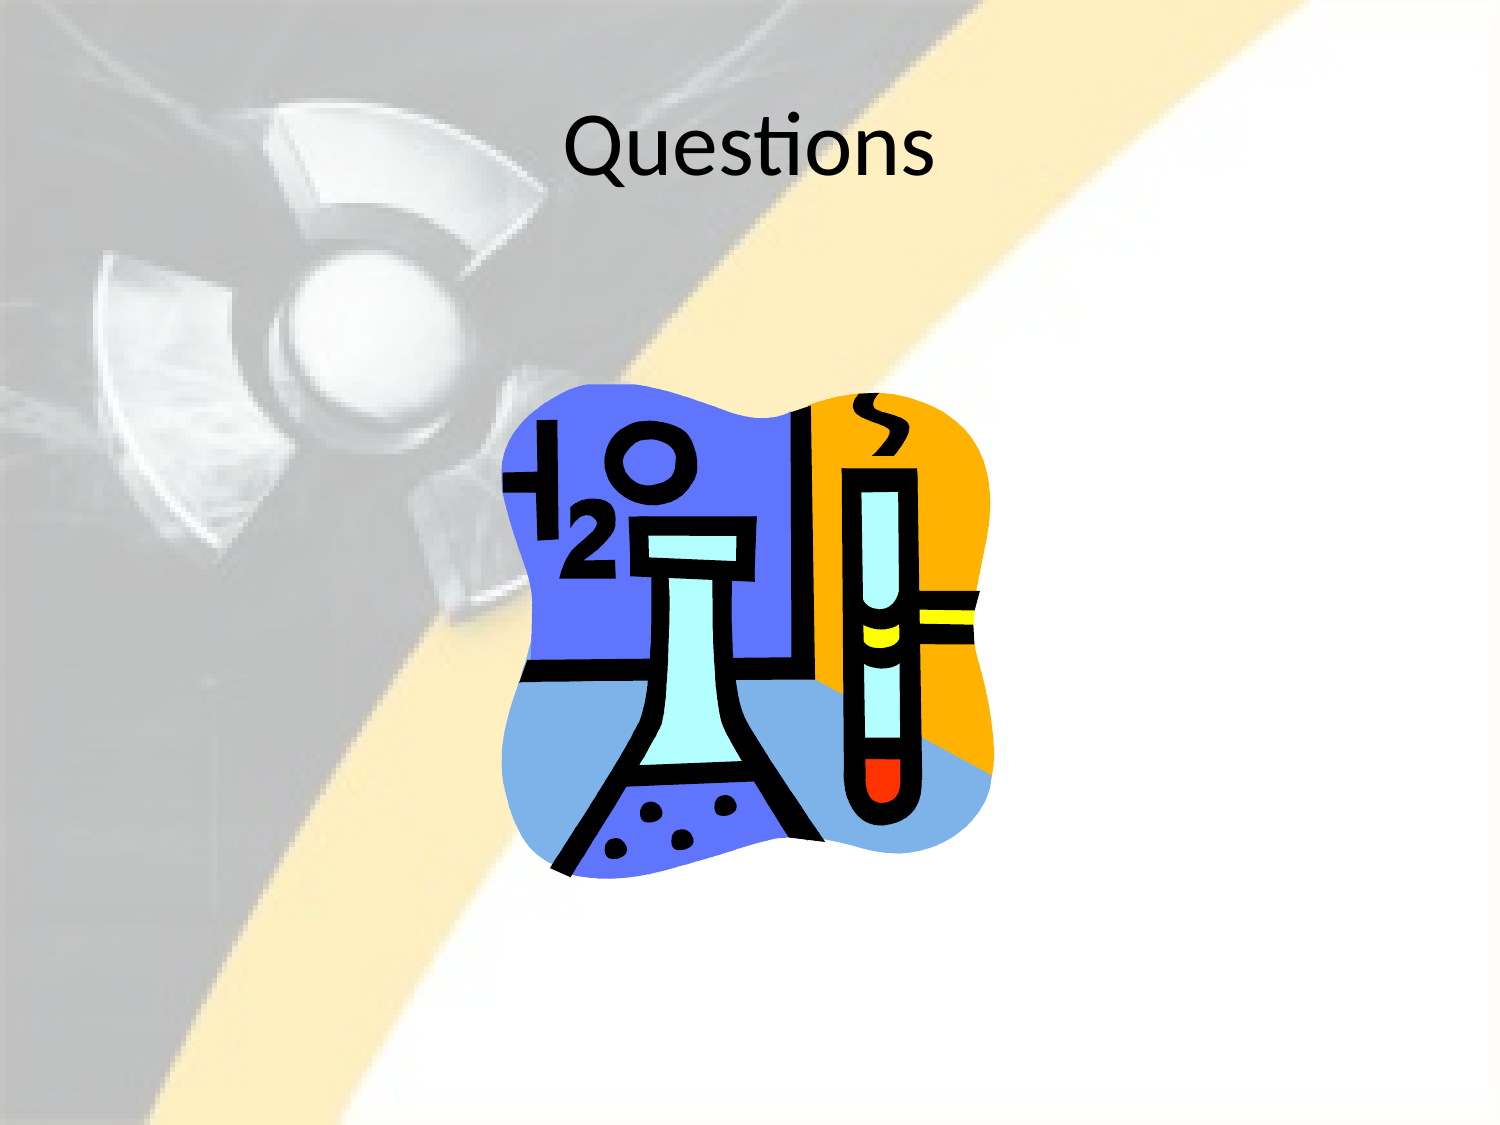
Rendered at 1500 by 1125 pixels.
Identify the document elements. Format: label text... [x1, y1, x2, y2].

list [501, 384, 999, 884]
title Questions [75, 45, 1425, 233]
